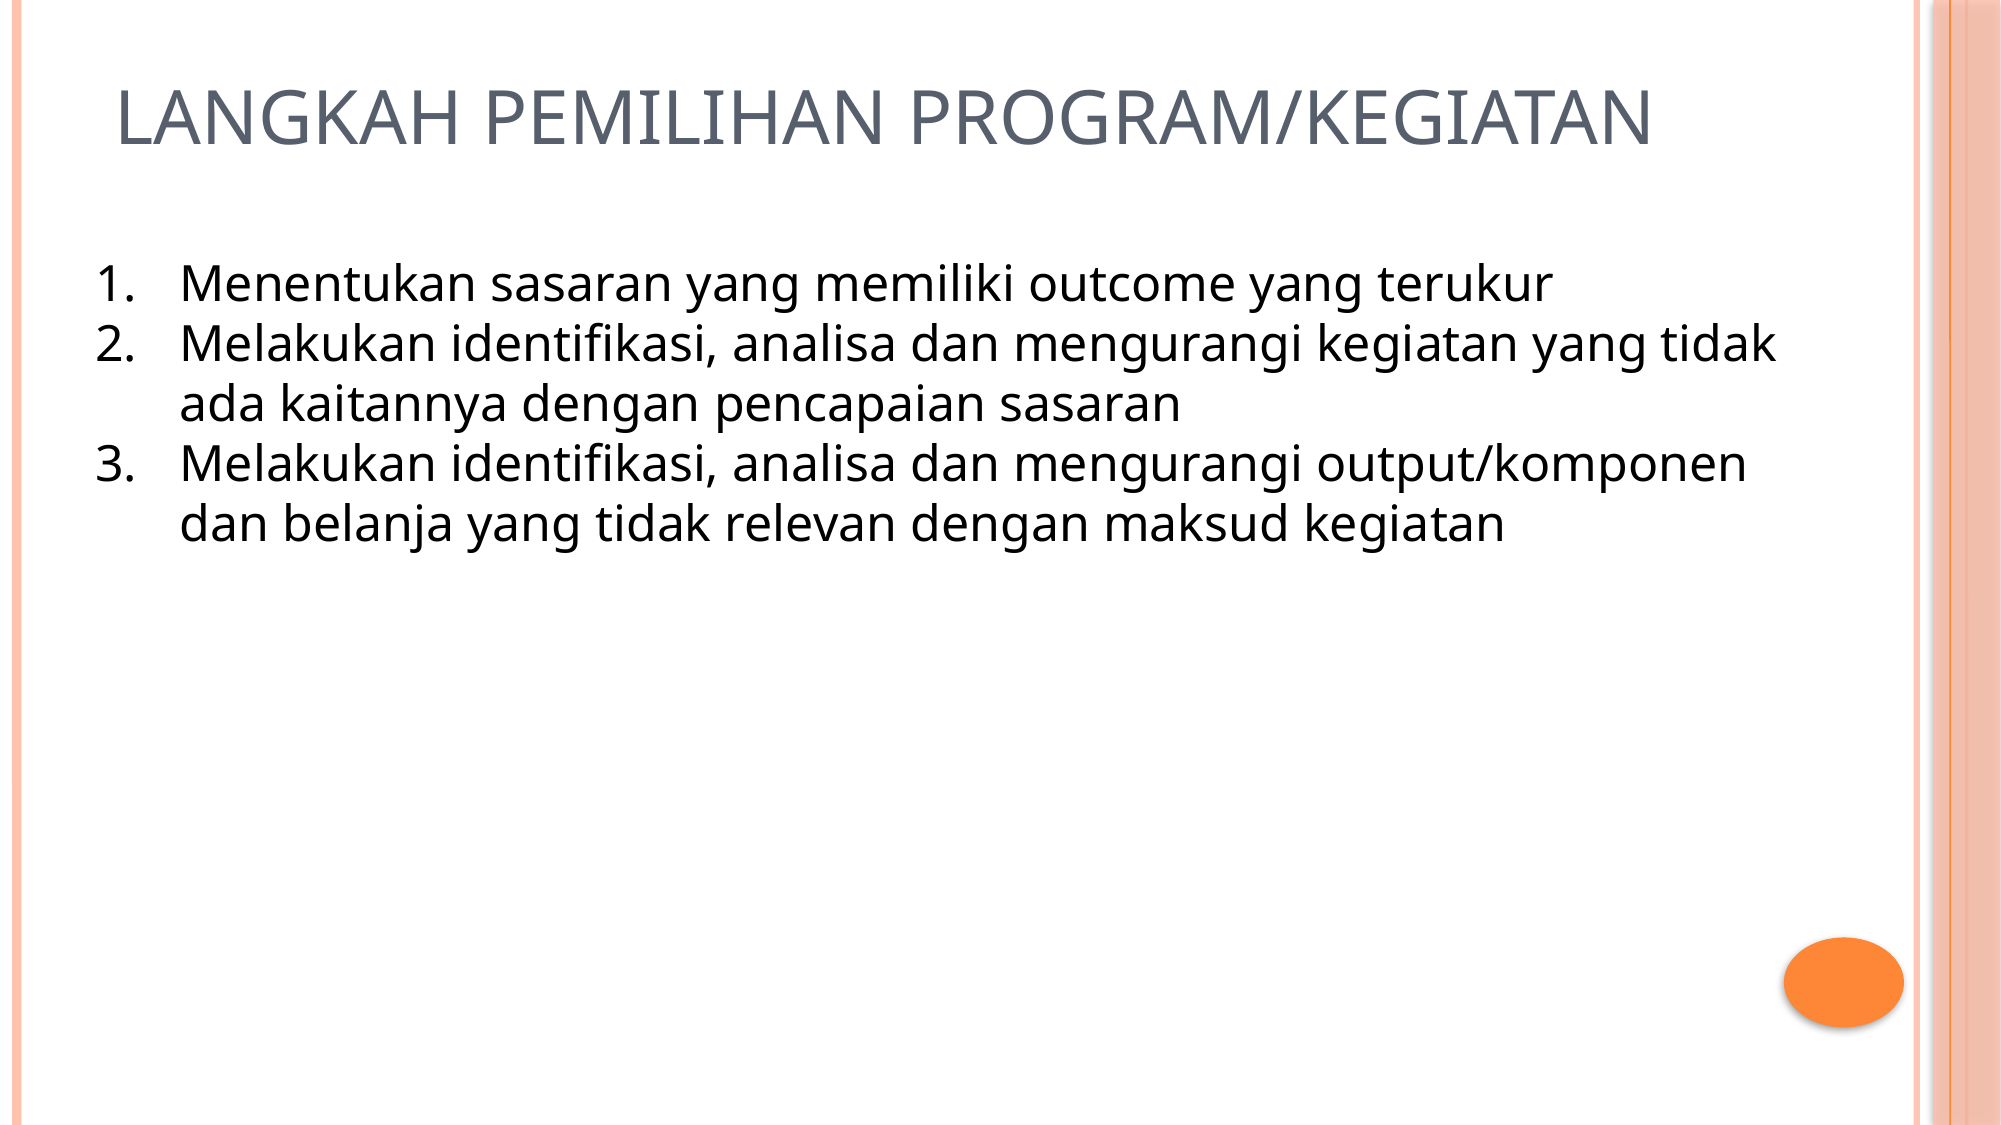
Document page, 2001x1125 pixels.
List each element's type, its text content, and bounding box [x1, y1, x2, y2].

text_box Menentukan sasaran yang memiliki outcome yang terukur Melakukan identifikasi, analisa dan mengurangi kegiatan yang tidak ada kaitannya dengan pencapaian sasaran Melakukan identifikasi, analisa dan mengurangi output/komponen dan belanja yang tidak relevan dengan maksud kegiatan [80, 244, 1829, 560]
title LANGKAH PEMILIHAN PROGRAM/KEGIATAN [80, 36, 1710, 167]
